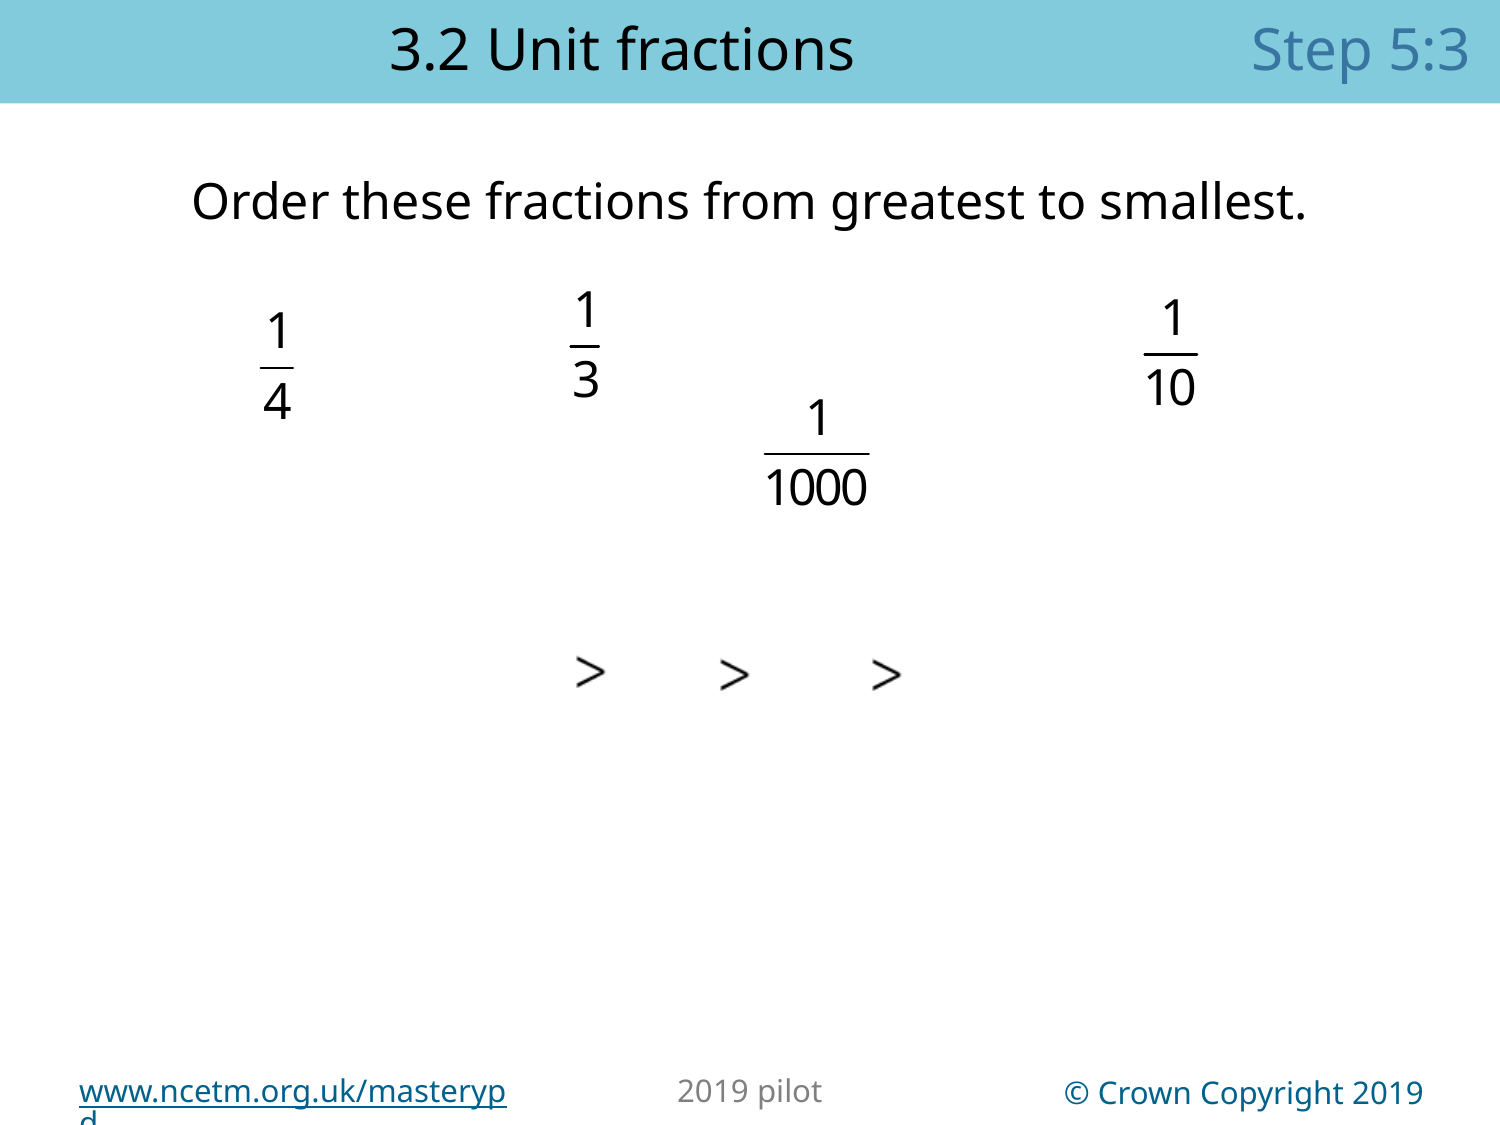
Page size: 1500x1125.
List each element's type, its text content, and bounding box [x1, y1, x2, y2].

list 3.2 Unit fractions Step 5:3 [0, 0, 1500, 104]
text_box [760, 391, 874, 513]
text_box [256, 305, 299, 425]
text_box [566, 283, 604, 405]
picture [698, 637, 764, 729]
picture [554, 634, 620, 726]
text_box Order these fractions from greatest to smallest. [101, 162, 1399, 238]
picture [850, 637, 916, 729]
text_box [1140, 291, 1203, 413]
